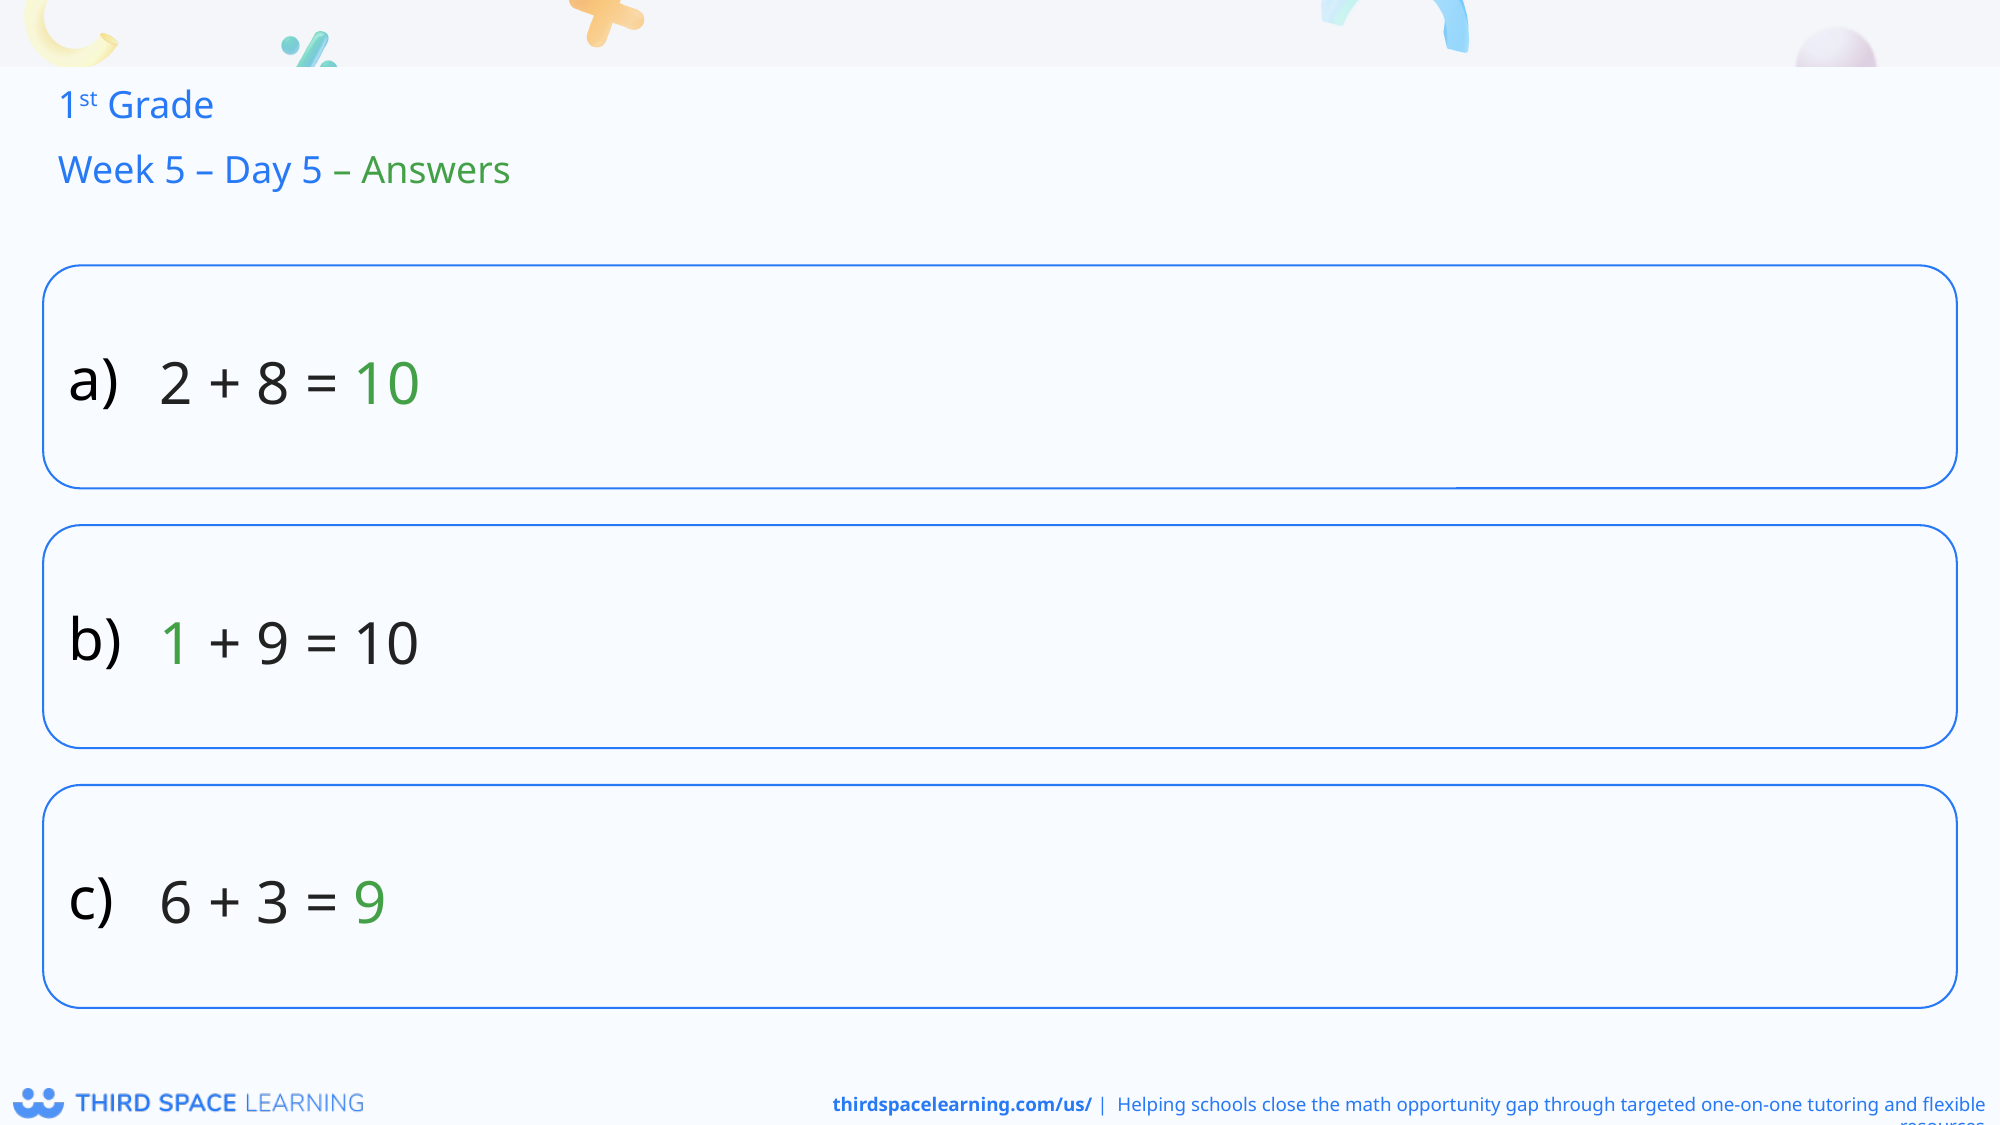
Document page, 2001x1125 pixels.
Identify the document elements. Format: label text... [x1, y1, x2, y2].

list 6 + 3 = 9 [144, 807, 1922, 994]
list 2 + 8 = 10 [144, 288, 1922, 474]
text_box 1st Grade Week 5 – Day 5 – Answers [43, 73, 705, 212]
picture [13, 1088, 365, 1119]
picture [0, 0, 2000, 67]
list 1 + 9 = 10 [144, 548, 1922, 734]
